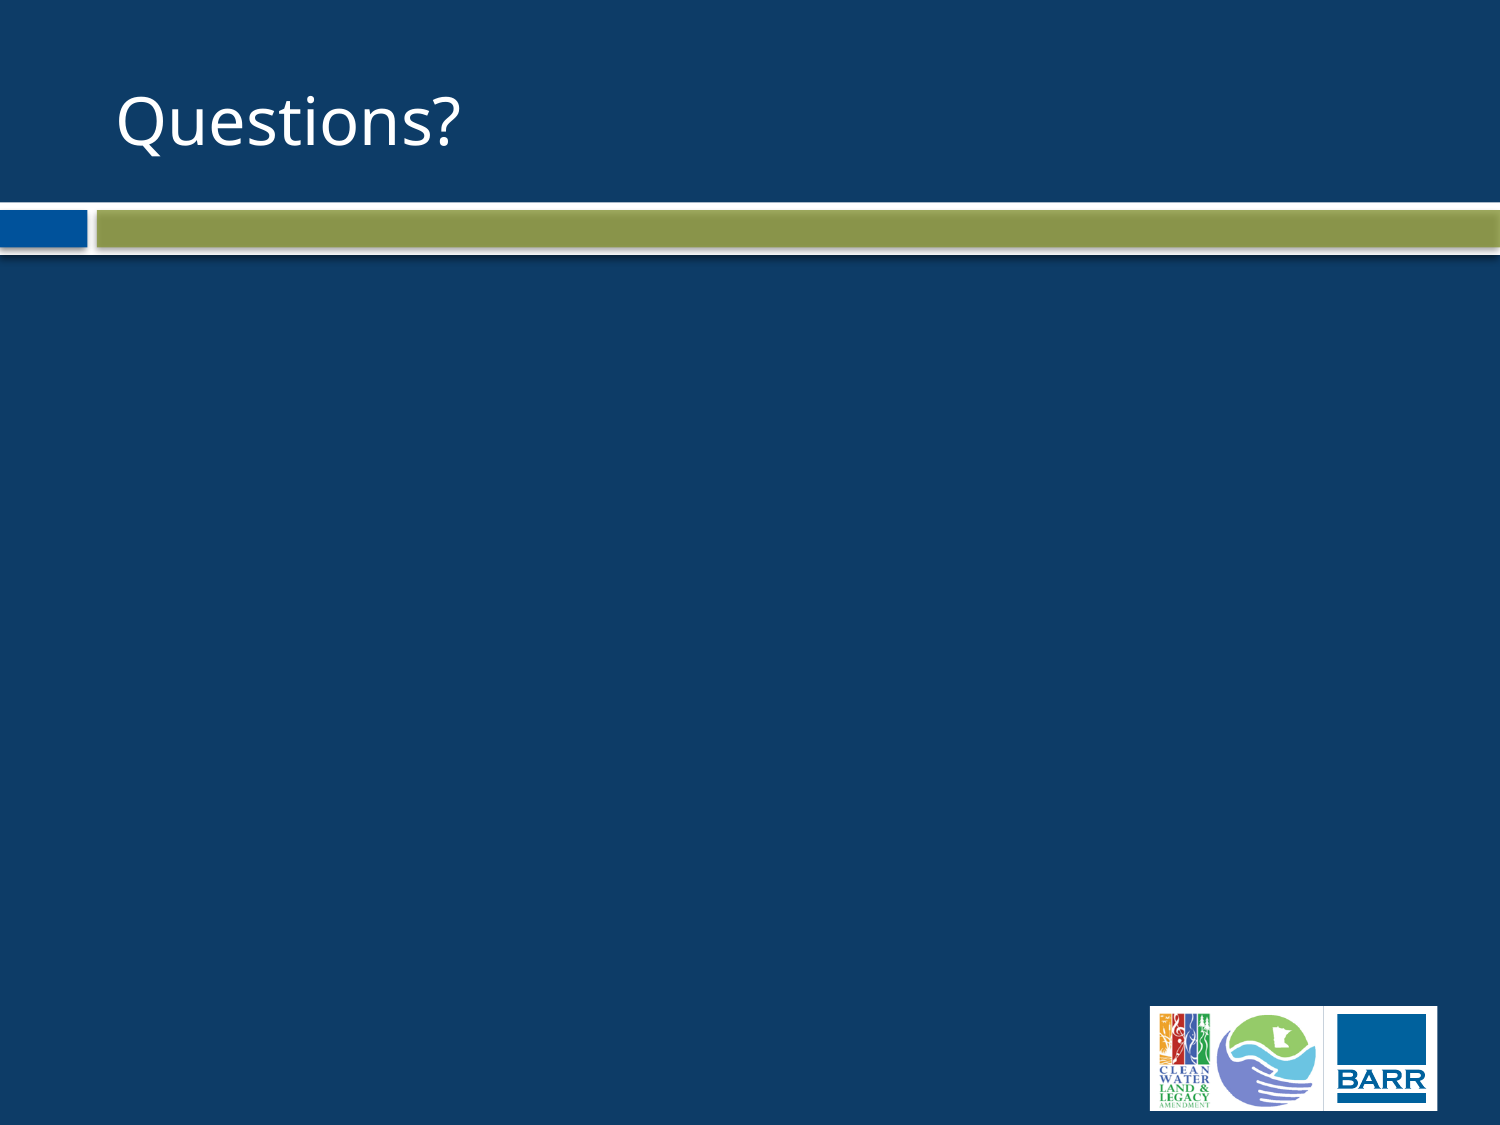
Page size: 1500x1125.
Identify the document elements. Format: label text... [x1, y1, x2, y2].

picture [1149, 1006, 1323, 1111]
title Questions? [100, 37, 1438, 200]
